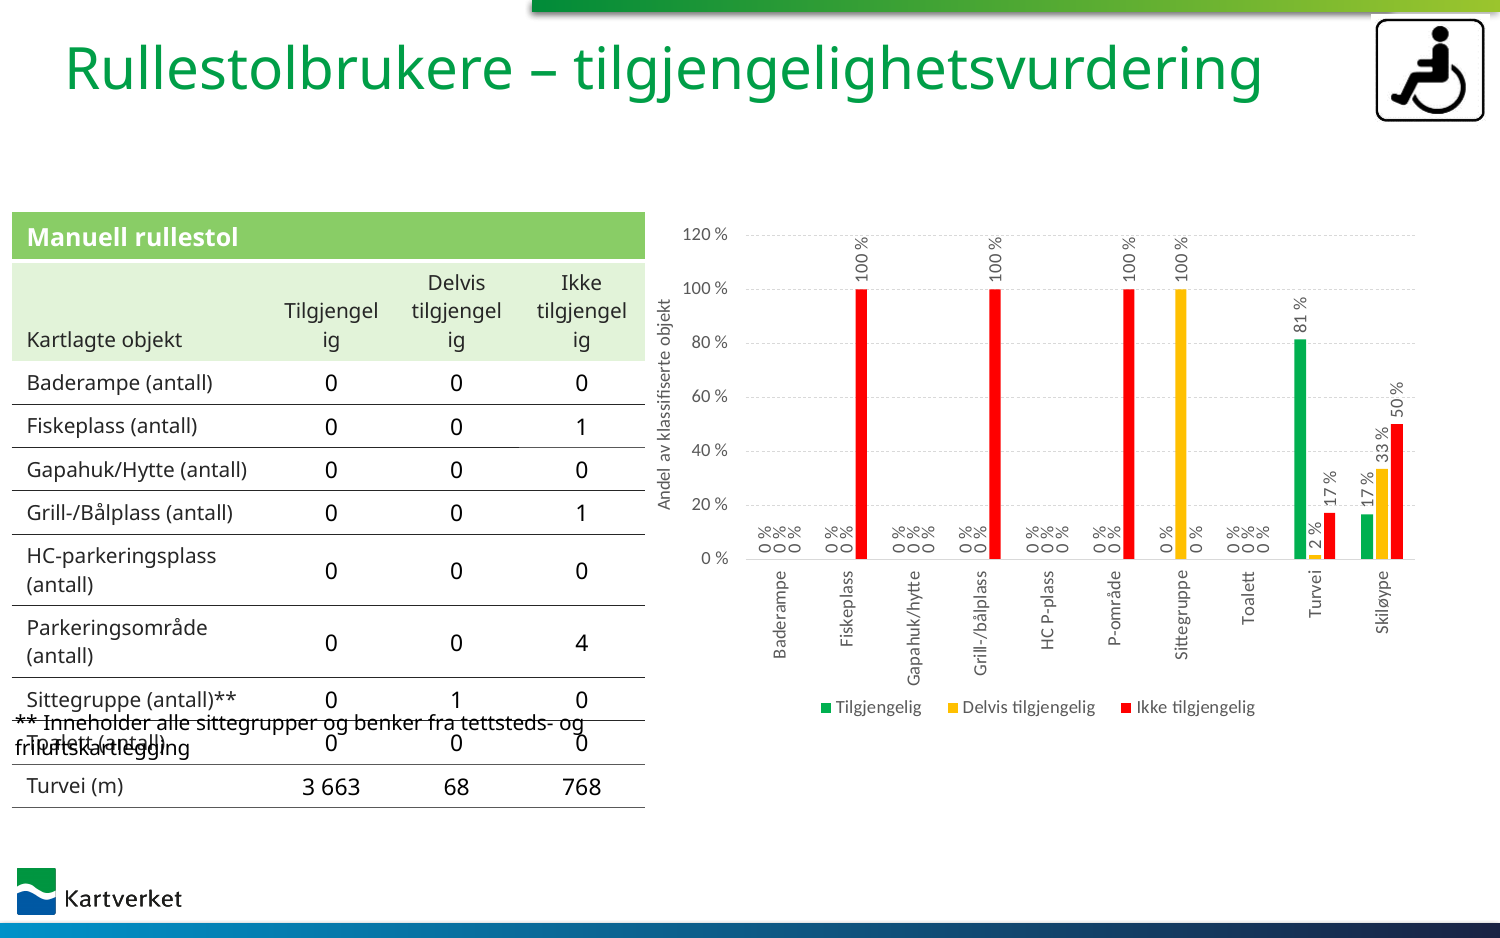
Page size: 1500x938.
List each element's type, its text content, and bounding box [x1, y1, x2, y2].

picture [643, 218, 1426, 728]
table_cell 1 [519, 491, 638, 534]
table_cell Turvei (m) [12, 768, 269, 807]
table_cell 68 [394, 768, 519, 807]
table_cell Tilgjengelig [269, 263, 394, 361]
table_cell Baderampe (antall) [12, 361, 269, 404]
table_cell 0 [394, 448, 519, 490]
table_cell Delvis tilgjengelig [394, 263, 519, 361]
table_cell Parkeringsområde (antall) [12, 606, 269, 677]
table_cell 0 [519, 678, 638, 702]
table_cell 0 [269, 448, 394, 490]
table_cell Gapahuk/Hytte (antall) [12, 448, 269, 490]
table_header Manuell rullestol [12, 212, 645, 259]
table_cell 0 [519, 535, 638, 605]
table_cell 0 [519, 361, 638, 404]
table_cell Kartlagte objekt [12, 263, 269, 361]
table_cell 0 [269, 491, 394, 534]
table_cell 0 [394, 491, 519, 534]
table_cell 0 [269, 678, 394, 702]
table_cell 768 [519, 768, 645, 807]
table_cell Grill-/Bålplass (antall) [12, 491, 269, 534]
table_cell 0 [394, 405, 519, 447]
table_cell 3 663 [269, 768, 394, 807]
table_cell Sittegruppe (antall)** [12, 678, 269, 702]
table_cell Fiskeplass (antall) [12, 405, 269, 447]
table_cell Ikke tilgjengelig [519, 263, 638, 361]
table_cell 1 [519, 405, 638, 447]
text_box ** Inneholder alle sittegrupper og benker fra tettsteds- og friluftskartlegging [0, 702, 745, 768]
table_cell 0 [269, 405, 394, 447]
text_box Rullestolbrukere – tilgjengelighetsvurdering [49, 12, 1372, 109]
table_cell 0 [394, 361, 519, 404]
table_cell 0 [394, 606, 519, 677]
table_cell 0 [394, 535, 519, 605]
table_cell 0 [269, 535, 394, 605]
table_cell HC-parkeringsplass (antall) [12, 535, 269, 605]
table_cell 4 [519, 606, 638, 677]
table_cell 0 [519, 448, 638, 490]
table_cell 0 [269, 361, 394, 404]
table_cell 1 [394, 678, 519, 702]
picture [1371, 13, 1491, 127]
table_cell 0 [269, 606, 394, 677]
